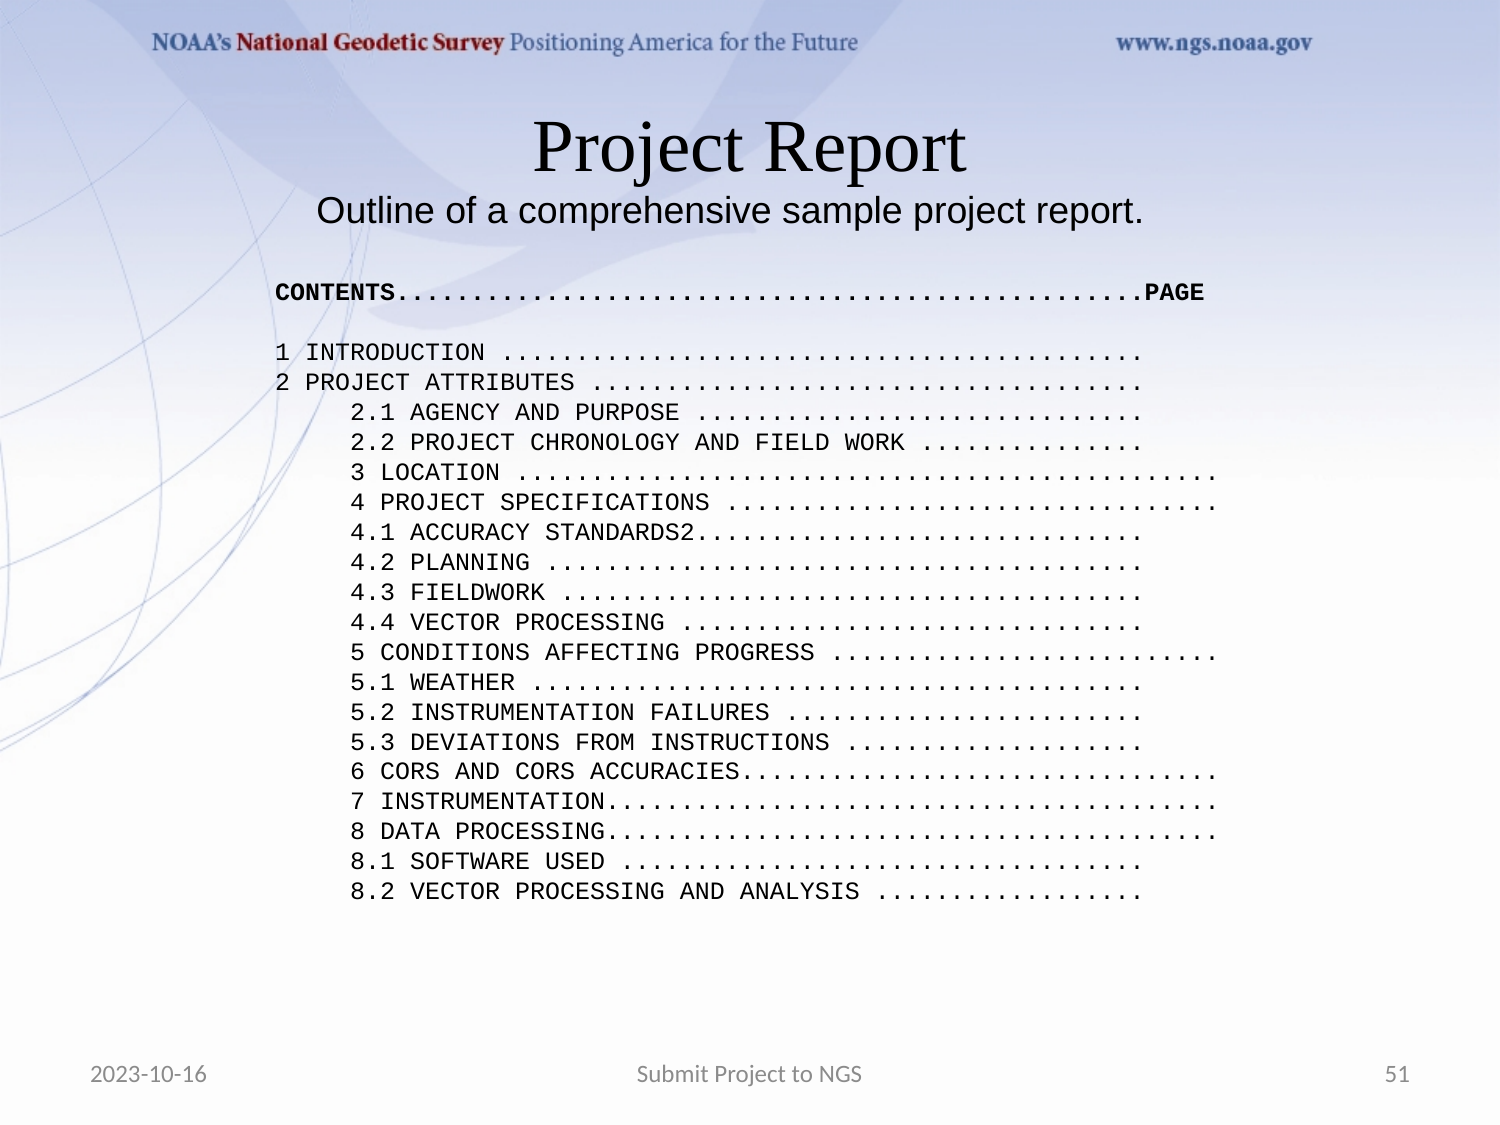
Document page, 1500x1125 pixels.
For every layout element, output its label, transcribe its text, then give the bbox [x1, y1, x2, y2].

title Project Report [74, 88, 1426, 194]
footer Submit Project to NGS [512, 1042, 988, 1103]
text_box Outline of a comprehensive sample project report. [301, 178, 1223, 239]
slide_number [75, 1042, 425, 1103]
picture [0, 0, 1500, 1125]
text_box CONTENTS..................................................PAGE 1 INTRODUCTION ........................................... 2 PROJECT ATTRIBUTES ..................................... 2.1 AGENCY AND PURPOSE .............................. 2.2 PROJECT CHRONOLOGY AND FIELD WORK ............... 3 LOCATION ............................................... 4 PROJECT SPECIFICATIONS ................................. 4.1 ACCURACY STANDARDS2.............................. 4.2 PLANNING ........................................ 4.3 FIELDWORK ....................................... 4.4 VECTOR PROCESSING ............................... 5 CONDITIONS AFFECTING PROGRESS .......................... 5.1 WEATHER ......................................... 5.2 INSTRUMENTATION FAILURES ........................ 5.3 DEVIATIONS FROM INSTRUCTIONS .................... 6 CORS AND CORS ACCURACIES................................ 7 INSTRUMENTATION......................................... 8 DATA PROCESSING......................................... 8.1 SOFTWARE USED ................................... 8.2 VECTOR PROCESSING AND ANALYSIS .................. [260, 268, 1264, 912]
slide_number 51 [1074, 1042, 1425, 1103]
